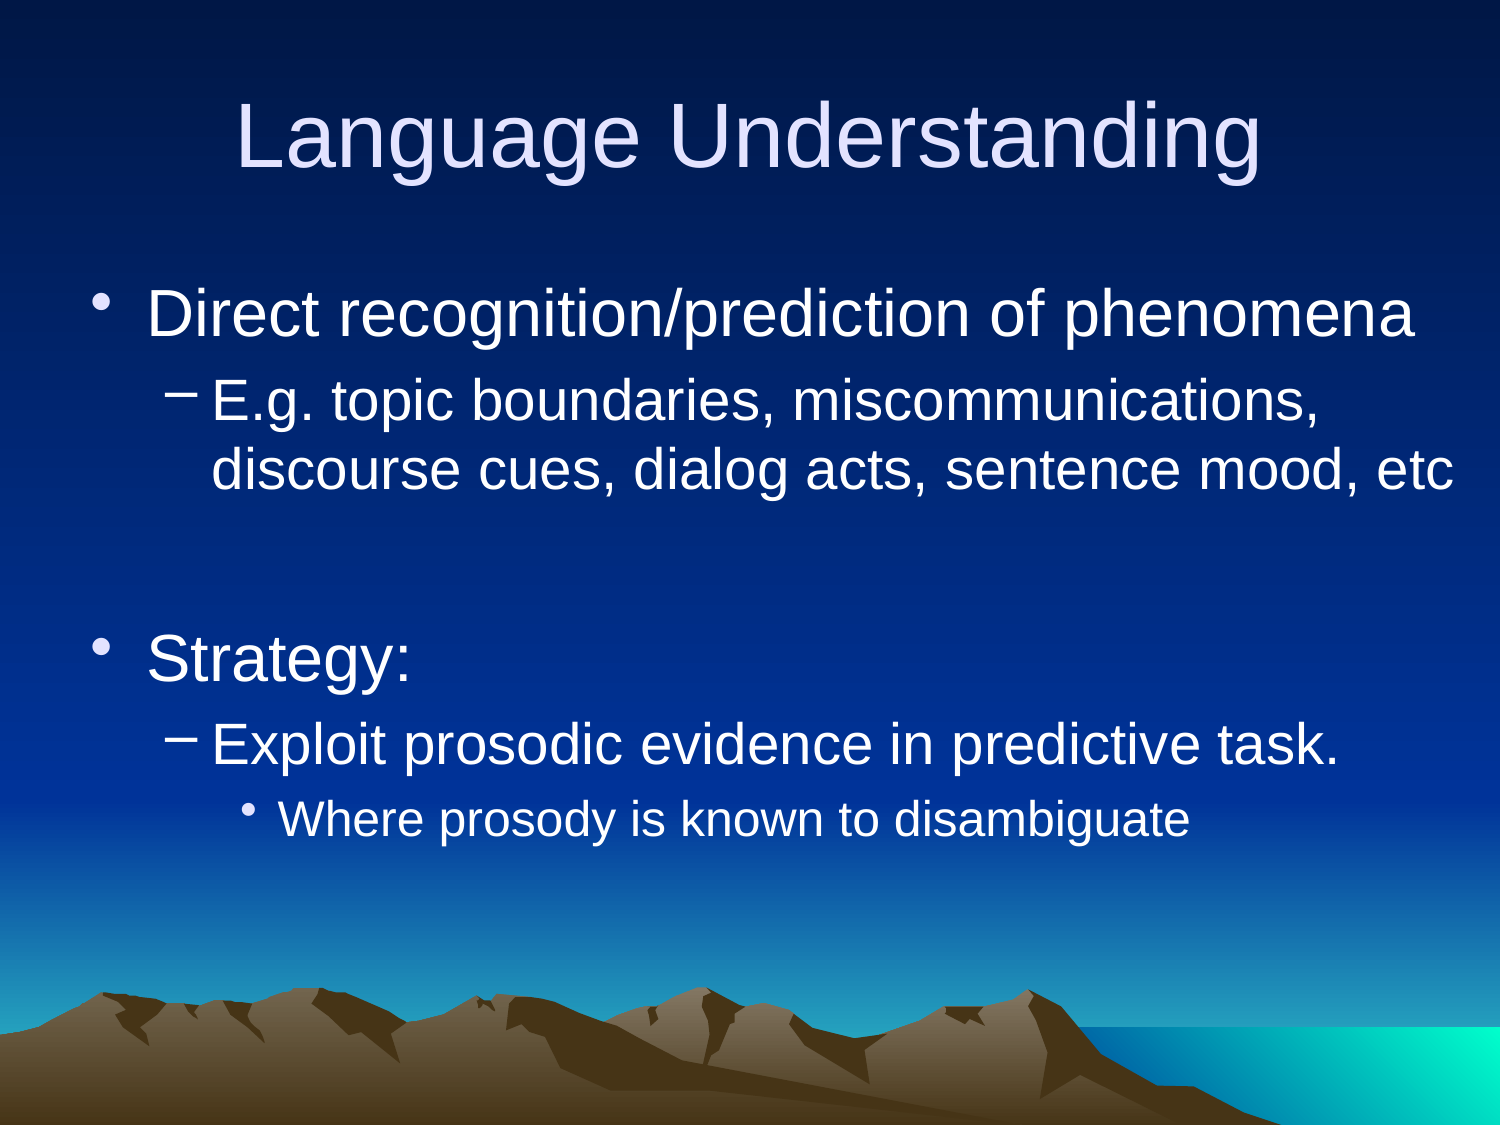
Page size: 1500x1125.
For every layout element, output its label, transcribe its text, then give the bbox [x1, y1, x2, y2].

title Language Understanding [74, 37, 1426, 226]
list Direct recognition/prediction of phenomena E.g. topic boundaries, miscommunications, discourse cues, dialog acts, sentence mood, etc Strategy: Exploit prosodic evidence in predictive task. Where prosody is known to disambiguate [74, 262, 1500, 1001]
